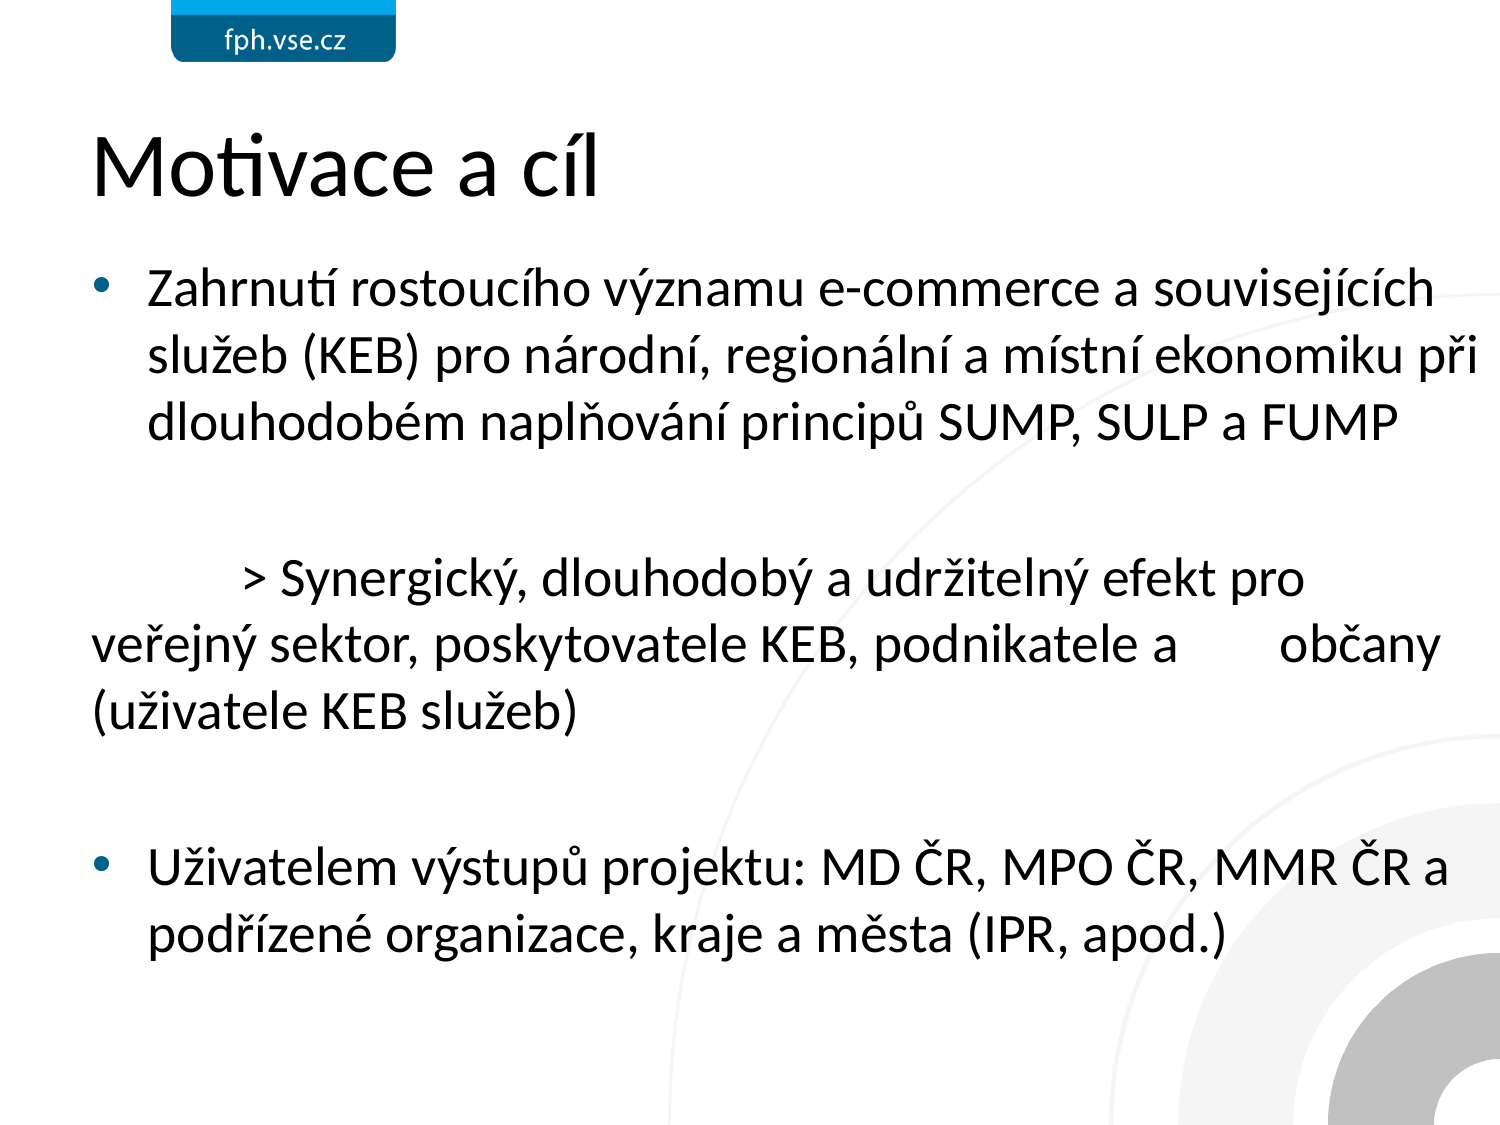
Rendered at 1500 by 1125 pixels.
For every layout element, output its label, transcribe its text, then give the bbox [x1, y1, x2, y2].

picture [226, 30, 231, 49]
picture [275, 36, 281, 49]
picture [289, 37, 296, 47]
list Zahrnutí rostoucího významu e-commerce a souvisejících služeb (KEB) pro národní, regionální a místní ekonomiku při dlouhodobém naplňování principů SUMP, SULP a FUMP > Synergický, dlouhodobý a udržitelný efekt pro veřejný sektor, poskytovatele KEB, podnikatele a občany (uživatele KEB služeb) Uživatelem výstupů projektu: MD ČR, MPO ČR, MMR ČR a podřízené organizace, kraje a města (IPR, apod.) [76, 243, 1500, 986]
picture [322, 36, 326, 47]
picture [260, 36, 264, 49]
picture [171, 52, 178, 62]
title Motivace a cíl [75, 66, 1425, 254]
picture [390, 54, 396, 62]
picture [301, 38, 311, 49]
picture [335, 36, 344, 41]
